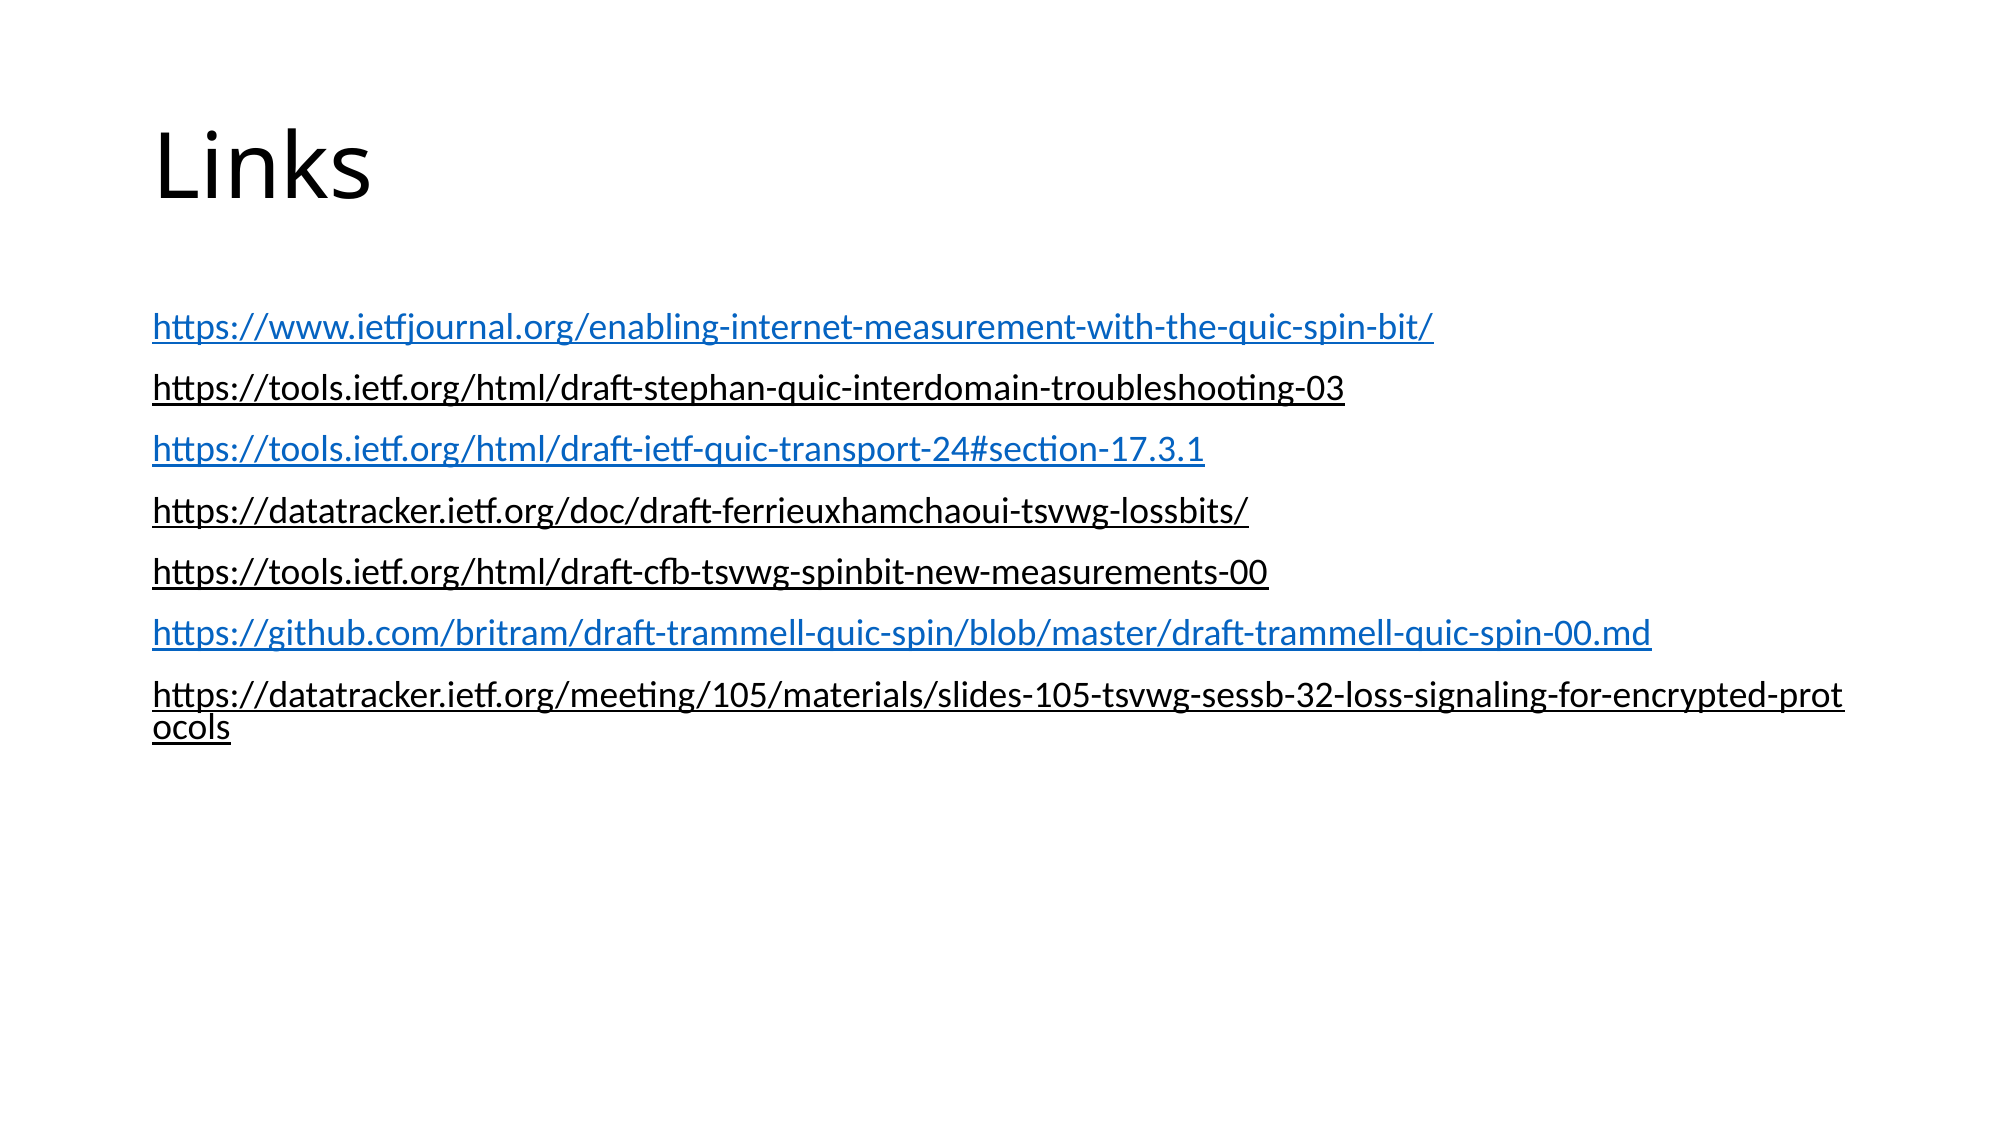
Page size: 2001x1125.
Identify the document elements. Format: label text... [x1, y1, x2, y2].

list https://www.ietfjournal.org/enabling-internet-measurement-with-the-quic-spin-bit/ https://tools.ietf.org/html/draft-stephan-quic-interdomain-troubleshooting-03 https://tools.ietf.org/html/draft-ietf-quic-transport-24#section-17.3.1 https://datatracker.ietf.org/doc/draft-ferrieuxhamchaoui-tsvwg-lossbits/ https://tools.ietf.org/html/draft-cfb-tsvwg-spinbit-new-measurements-00 https://github.com/britram/draft-trammell-quic-spin/blob/master/draft-trammell-quic-spin-00.md https://datatracker.ietf.org/meeting/105/materials/slides-105-tsvwg-sessb-32-loss-signaling-for-encrypted-protocols [137, 299, 1863, 1014]
title Links [137, 59, 1863, 278]
